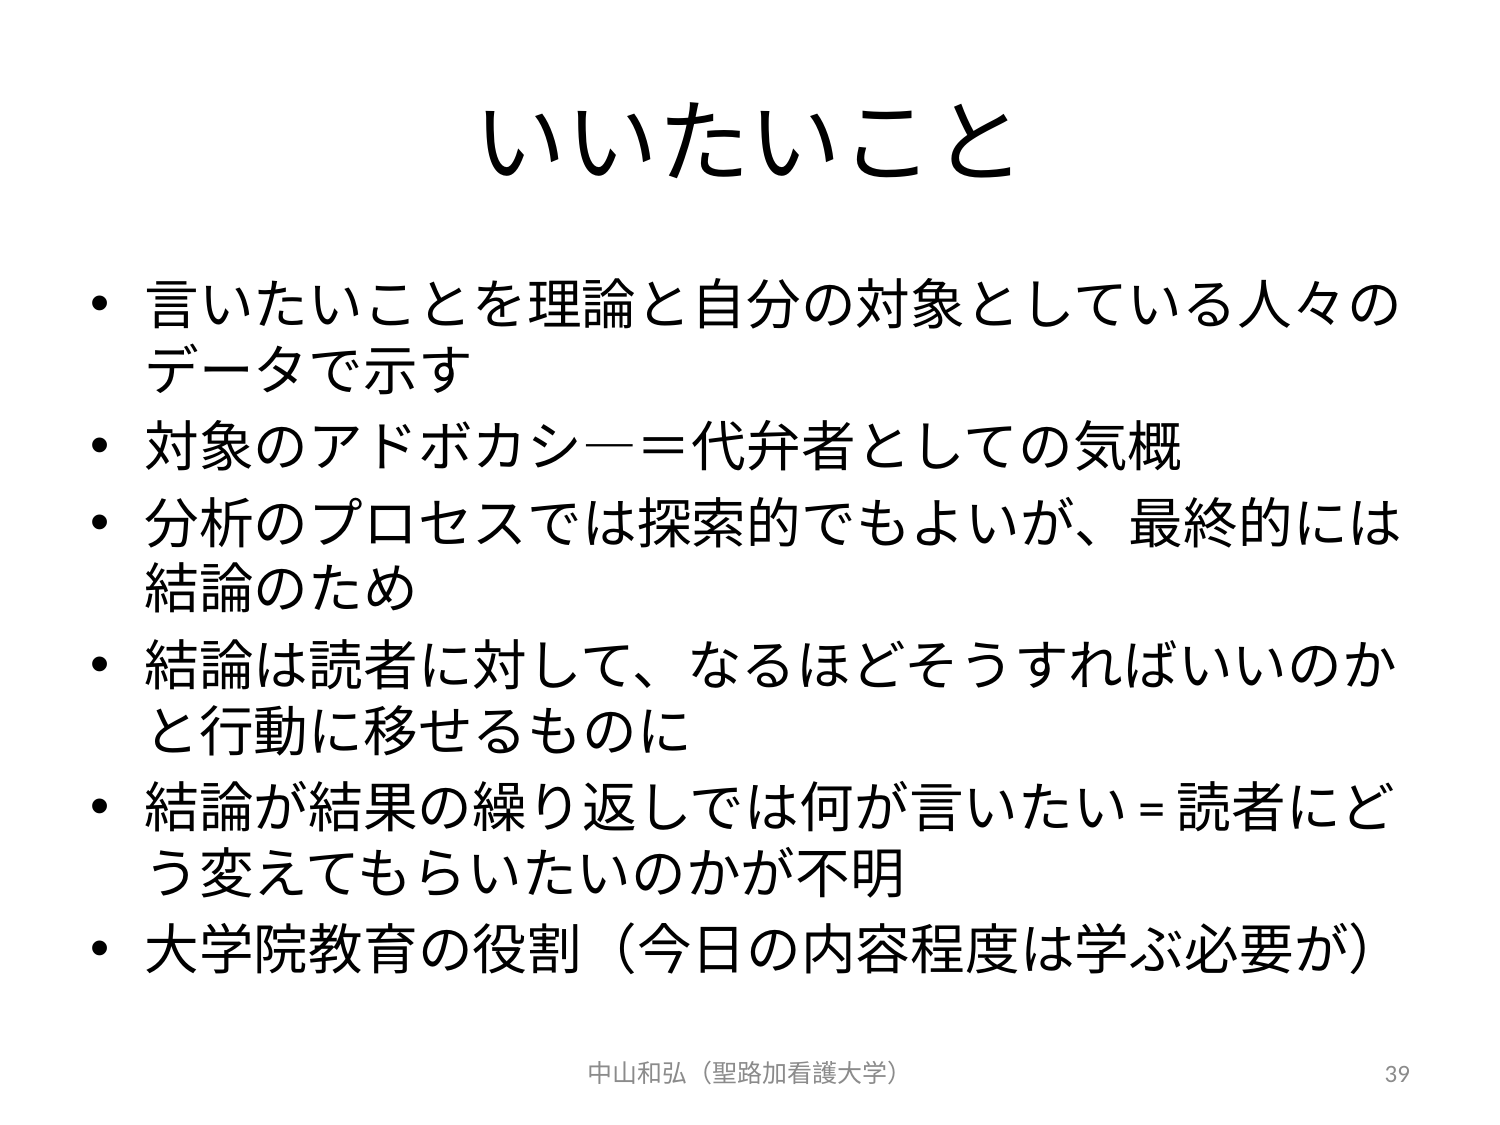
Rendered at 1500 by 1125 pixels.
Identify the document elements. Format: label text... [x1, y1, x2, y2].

list 言いたいことを理論と自分の対象としている人々のデータで示す 対象のアドボカシ―＝代弁者としての気概 分析のプロセスでは探索的でもよいが、最終的には結論のため 結論は読者に対して、なるほどそうすればいいのかと行動に移せるものに 結論が結果の繰り返しでは何が言いたい=読者にどう変えてもらいたいのかが不明 大学院教育の役割（今日の内容程度は学ぶ必要が） [75, 262, 1425, 1005]
title いいたいこと [75, 45, 1425, 233]
slide_number 39 [1074, 1042, 1425, 1103]
footer 中山和弘（聖路加看護大学） [512, 1042, 988, 1103]
